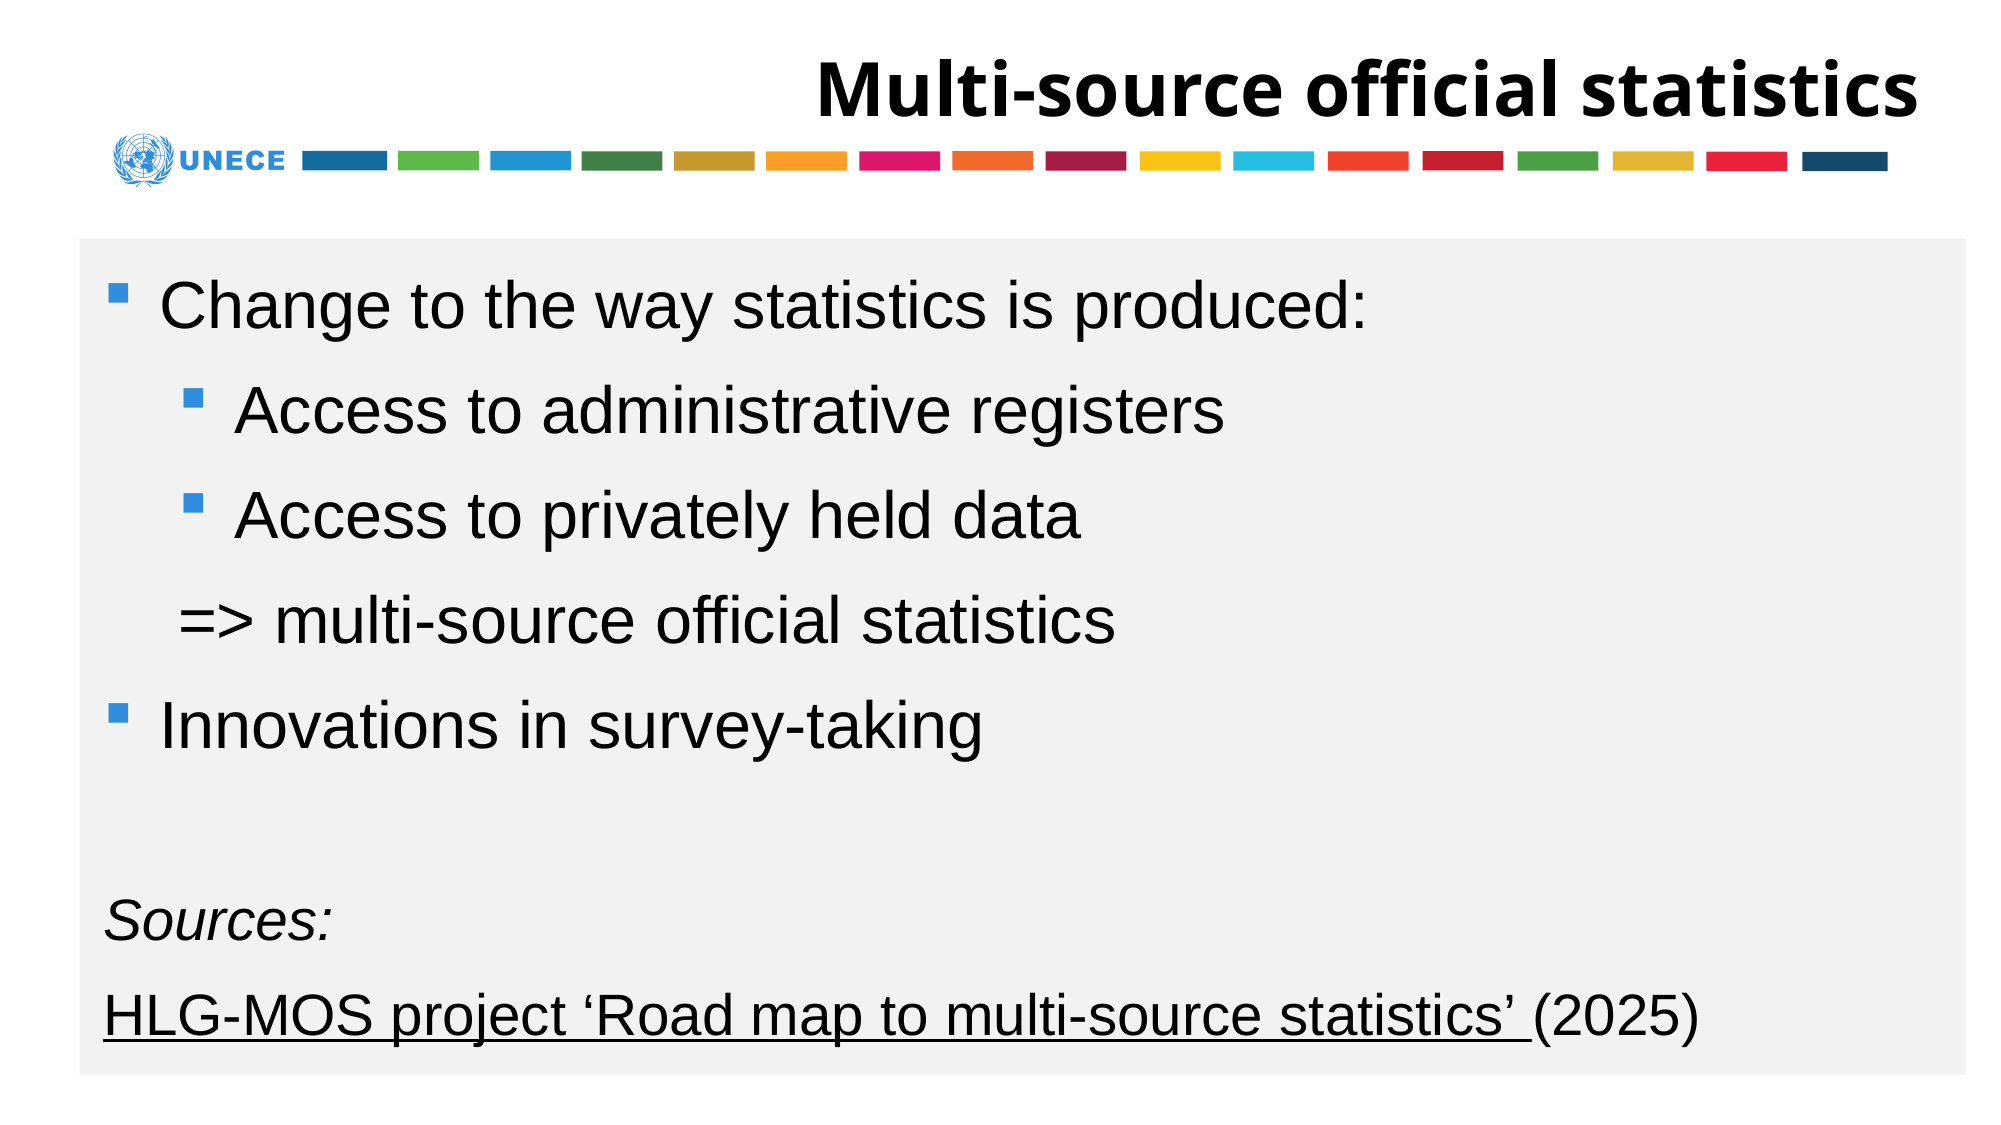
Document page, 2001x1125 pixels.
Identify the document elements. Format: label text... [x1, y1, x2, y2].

list Change to the way statistics is produced: Access to administrative registers Access to privately held data => multi-source official statistics Innovations in survey-taking Sources: HLG-MOS project ‘Road map to multi-source statistics’ (2025) [79, 238, 1966, 1075]
picture [109, 160, 287, 188]
title Multi-source official statistics [49, 13, 1936, 160]
